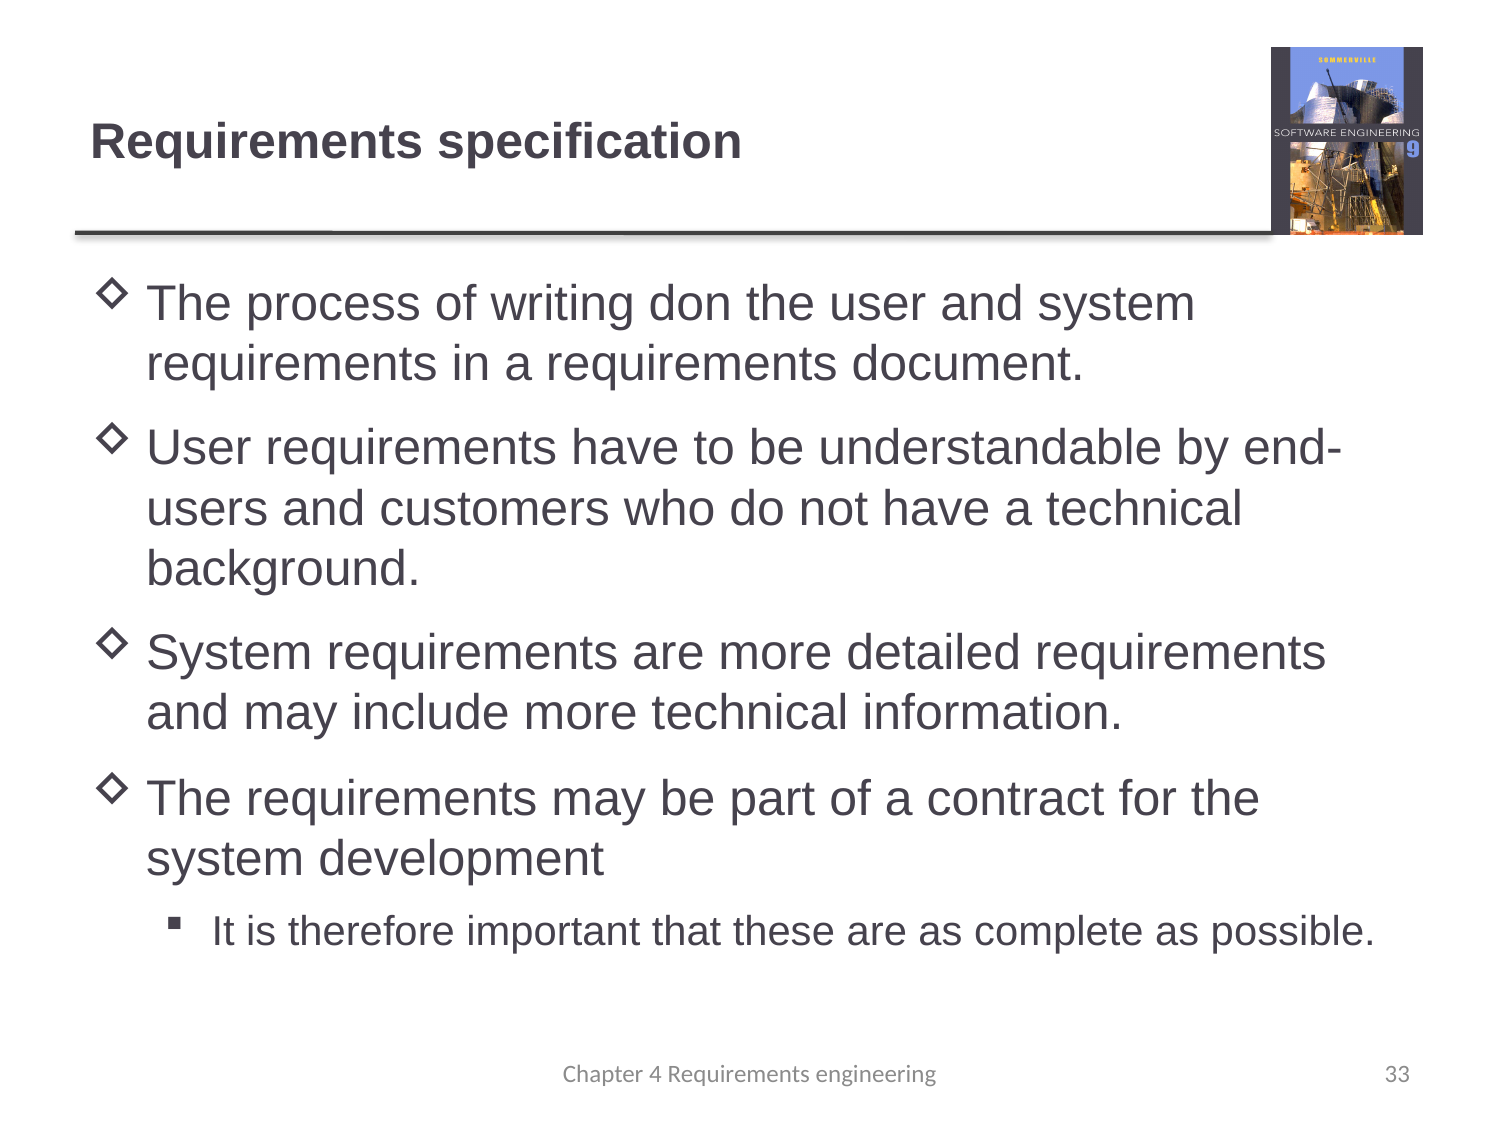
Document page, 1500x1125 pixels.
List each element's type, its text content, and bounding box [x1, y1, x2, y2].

slide_number 33 [1074, 1042, 1425, 1103]
list The process of writing don the user and system requirements in a requirements document. User requirements have to be understandable by end-users and customers who do not have a technical background. System requirements are more detailed requirements and may include more technical information. The requirements may be part of a contract for the system development It is therefore important that these are as complete as possible. [75, 262, 1425, 1005]
picture [1272, 47, 1423, 235]
title Requirements specification [74, 44, 1272, 233]
footer Chapter 4 Requirements engineering [512, 1042, 988, 1103]
